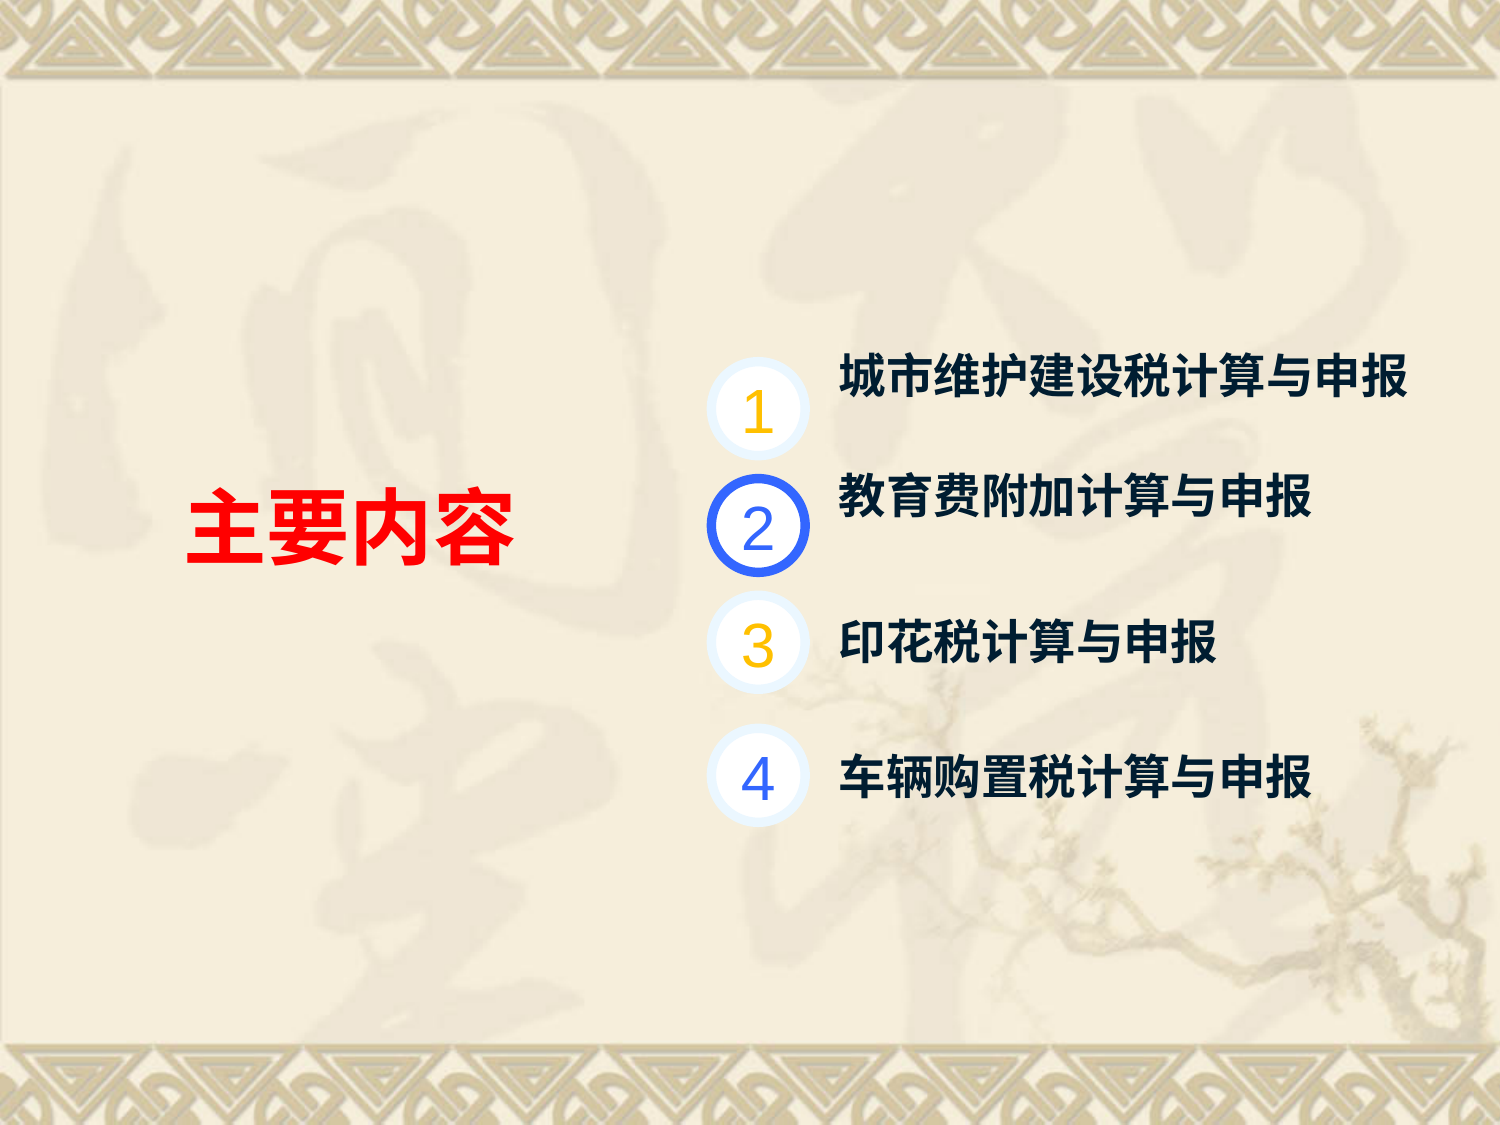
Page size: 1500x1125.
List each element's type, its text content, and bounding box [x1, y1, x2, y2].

text_box 印花税计算与申报 [838, 612, 1366, 670]
text_box 教育费附加计算与申报 [838, 465, 1468, 580]
text_box 1 [711, 361, 806, 456]
text_box 城市维护建设税计算与申报 [838, 346, 1438, 460]
text_box 主要内容 [182, 475, 518, 576]
picture [0, 0, 1500, 1125]
text_box 2 [711, 478, 806, 573]
text_box 4 [711, 728, 806, 823]
text_box 车辆购置税计算与申报 [838, 746, 1366, 804]
text_box 3 [711, 595, 806, 690]
